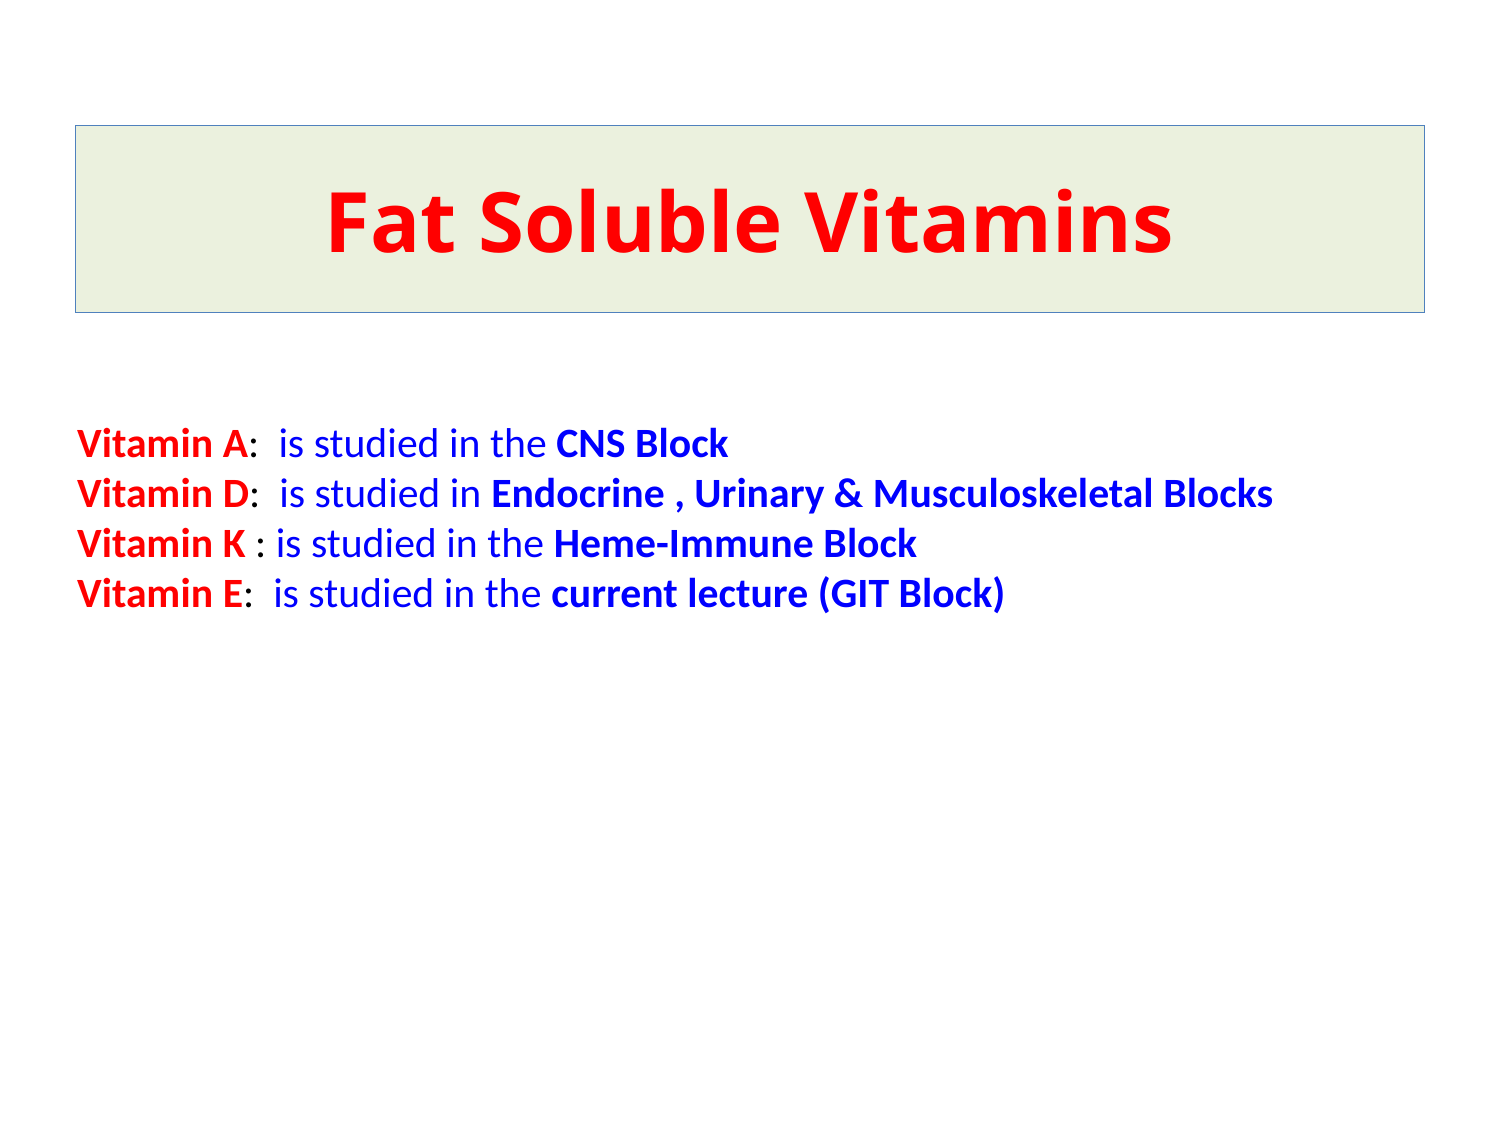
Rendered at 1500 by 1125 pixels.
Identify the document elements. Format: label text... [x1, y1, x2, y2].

title Fat Soluble Vitamins [75, 125, 1425, 313]
text_box Vitamin A: is studied in the CNS Block Vitamin D: is studied in Endocrine , Urinary & Musculoskeletal Blocks Vitamin K : is studied in the Heme-Immune Block Vitamin E: is studied in the current lecture (GIT Block) [62, 408, 1425, 624]
